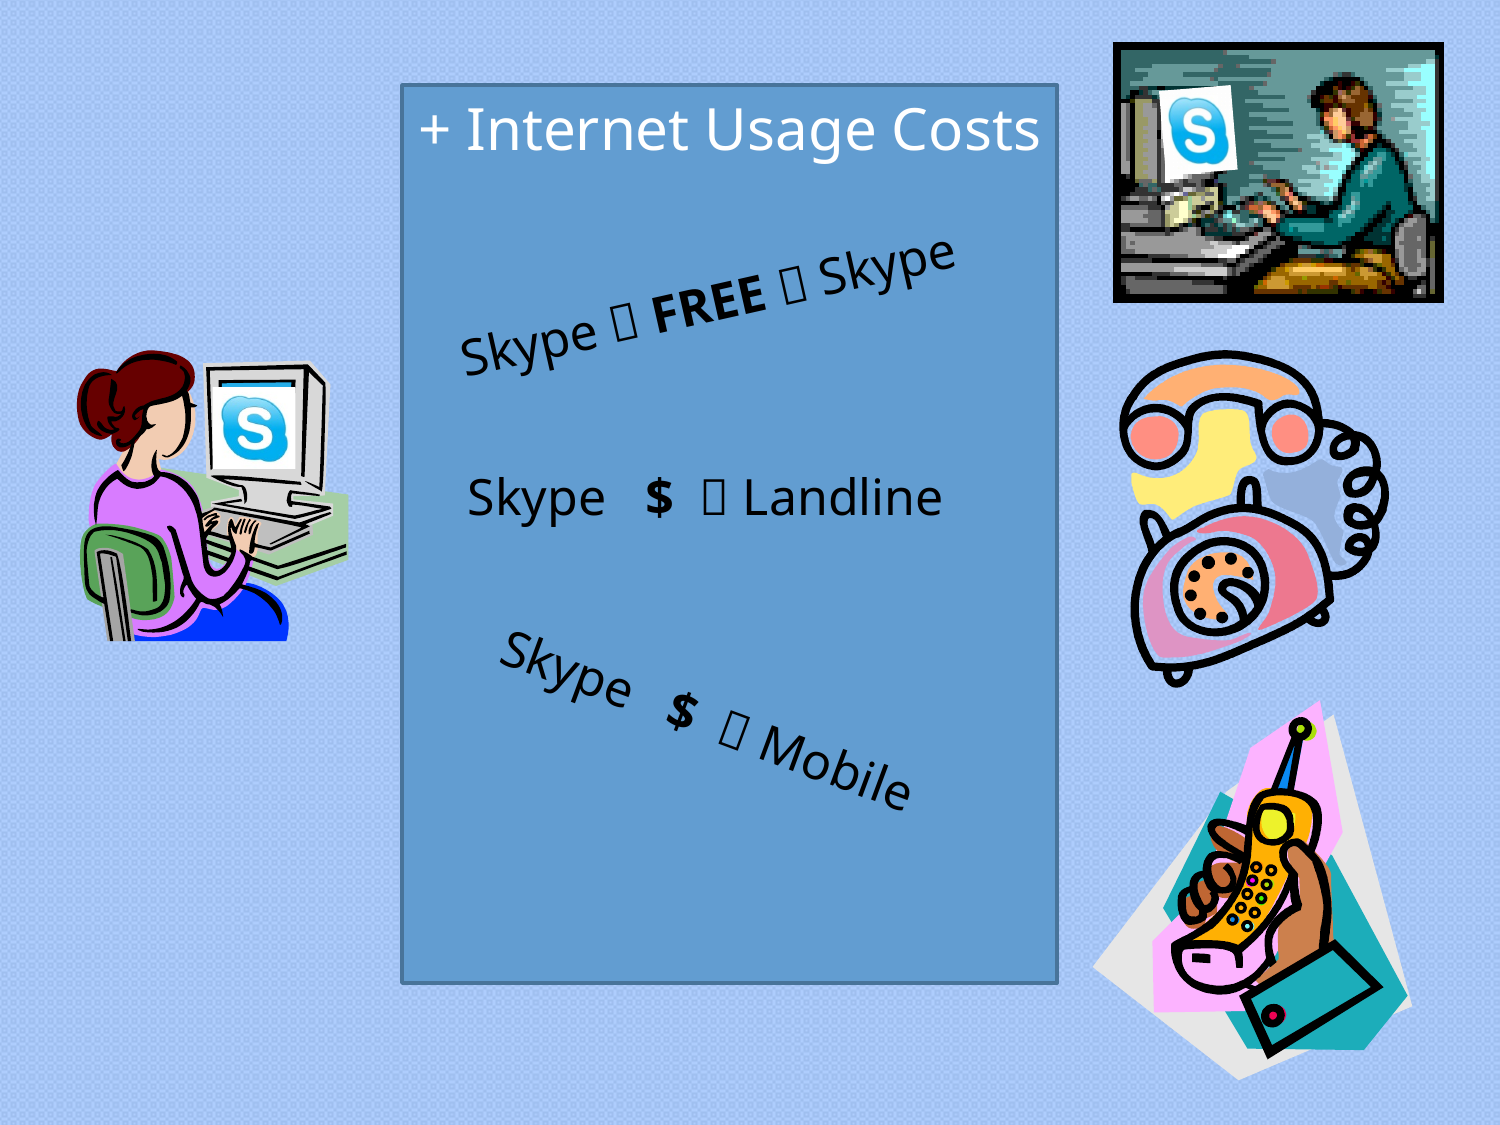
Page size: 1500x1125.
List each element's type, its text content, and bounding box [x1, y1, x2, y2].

text_box Skype  FREE  Skype [438, 206, 978, 398]
picture [76, 349, 349, 645]
text_box Skype $  Landline [452, 458, 959, 533]
text_box Skype $  Mobile [477, 603, 940, 835]
picture [1112, 42, 1444, 303]
text_box + Internet Usage Costs [400, 83, 1059, 985]
picture [1115, 344, 1395, 693]
picture [1092, 694, 1418, 1086]
